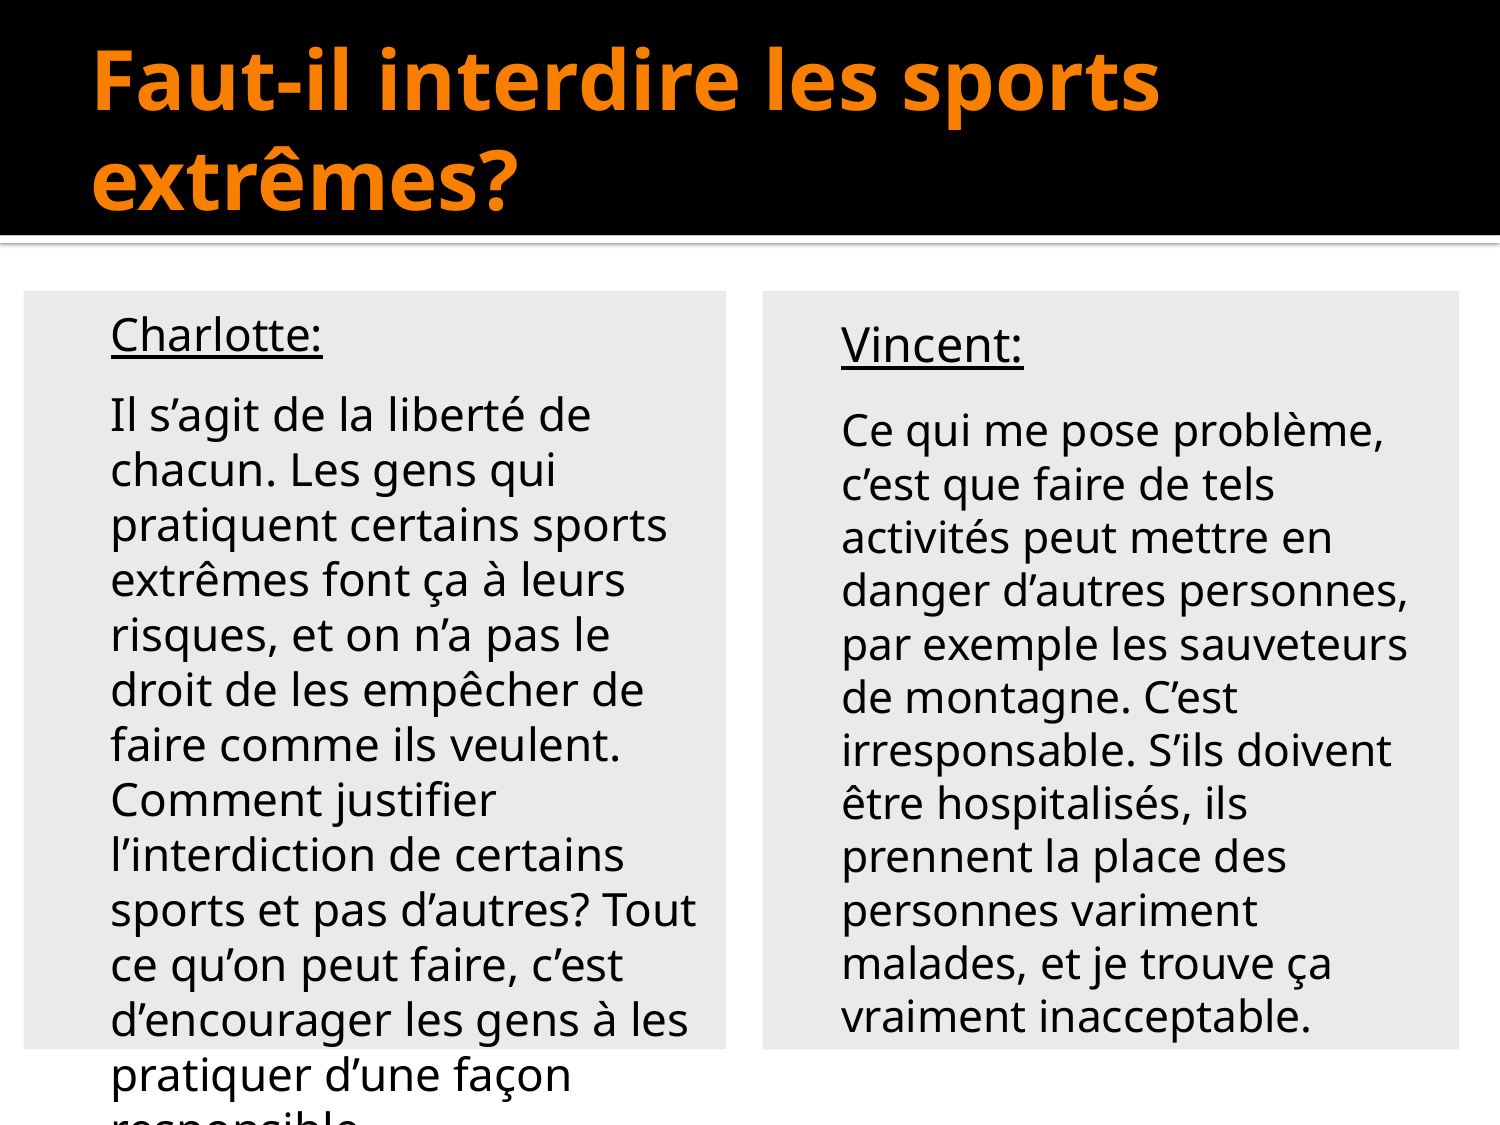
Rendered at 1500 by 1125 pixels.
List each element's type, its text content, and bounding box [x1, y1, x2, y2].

title Faut-il interdire les sports extrêmes? [75, 24, 1425, 231]
list Vincent: Ce qui me pose problème, c’est que faire de tels activités peut mettre en danger d’autres personnes, par exemple les sauveteurs de montagne. C’est irresponsable. S’ils doivent être hospitalisés, ils prennent la place des personnes variment malades, et je trouve ça vraiment inacceptable. [762, 290, 1460, 1050]
list Charlotte: Il s’agit de la liberté de chacun. Les gens qui pratiquent certains sports extrêmes font ça à leurs risques, et on n’a pas le droit de les empêcher de faire comme ils veulent. Comment justifier l’interdiction de certains sports et pas d’autres? Tout ce qu’on peut faire, c’est d’encourager les gens à les pratiquer d’une façon responsible. [23, 290, 727, 1050]
